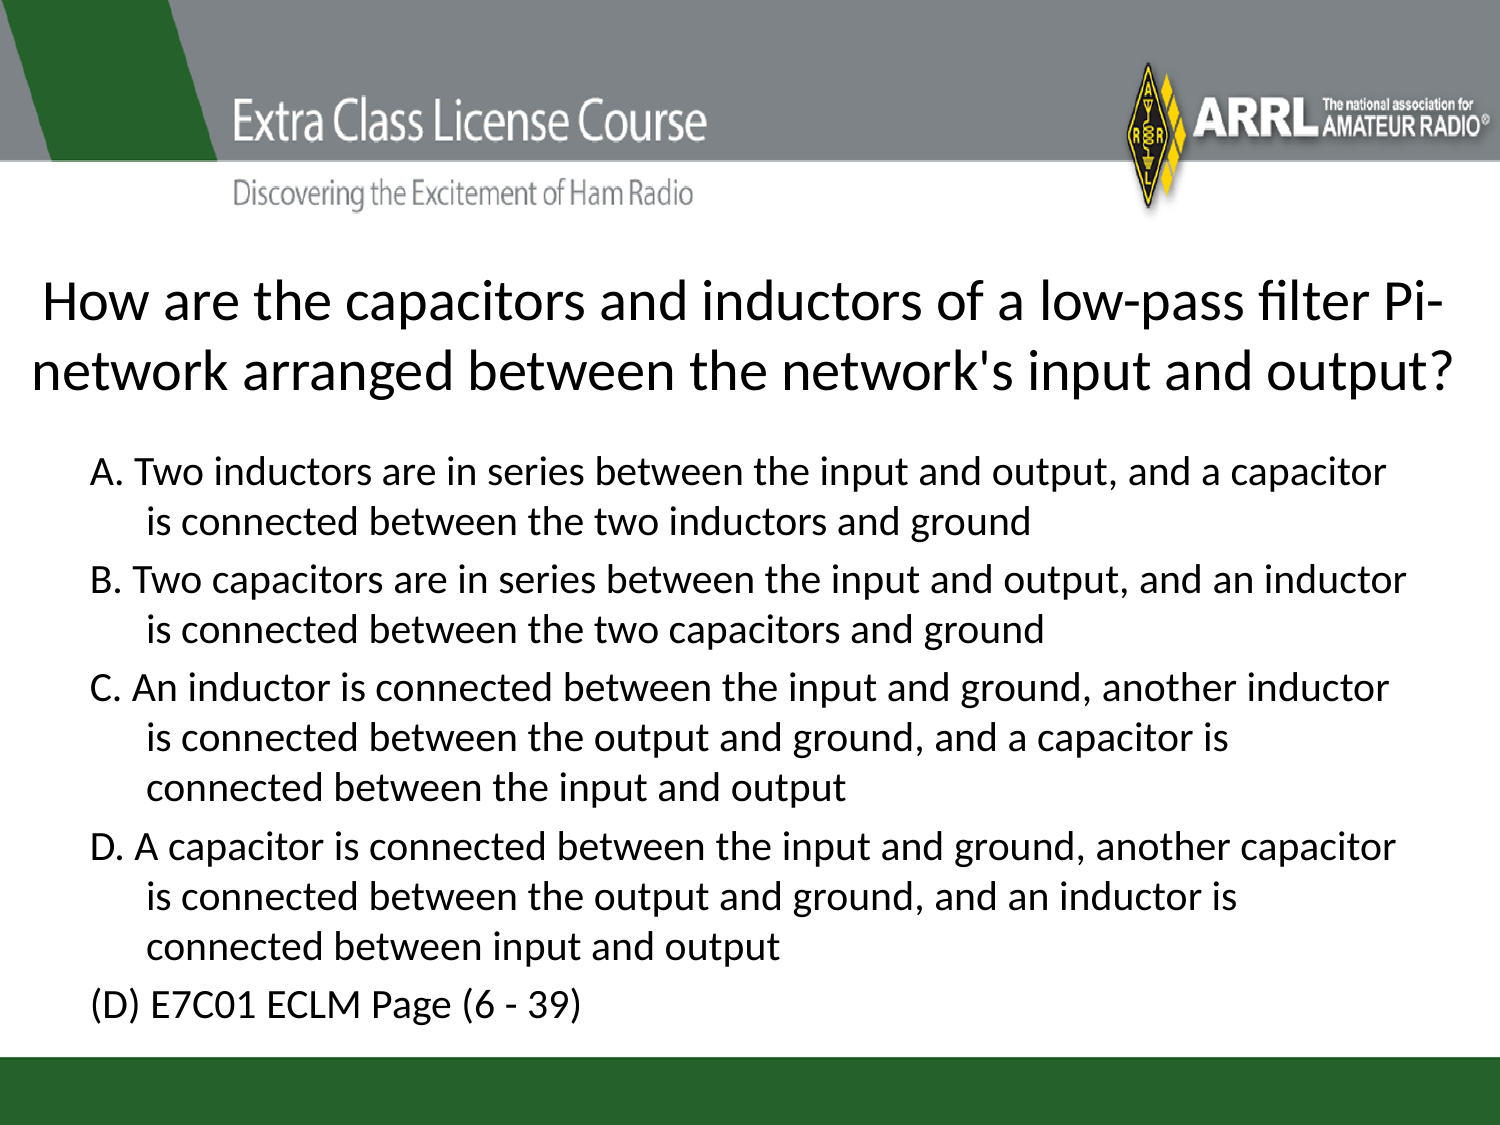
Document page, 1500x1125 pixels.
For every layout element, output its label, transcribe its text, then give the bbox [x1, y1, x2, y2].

picture [0, 0, 1500, 1125]
list A. Two inductors are in series between the input and output, and a capacitor is connected between the two inductors and ground B. Two capacitors are in series between the input and output, and an inductor is connected between the two capacitors and ground C. An inductor is connected between the input and ground, another inductor is connected between the output and ground, and a capacitor is connected between the input and output D. A capacitor is connected between the input and ground, another capacitor is connected between the output and ground, and an inductor is connected between input and output (D) E7C01 ECLM Page (6 - 39) [75, 436, 1425, 954]
title How are the capacitors and inductors of a low-pass filter Pi-network arranged between the network's input and output? [12, 254, 1475, 435]
